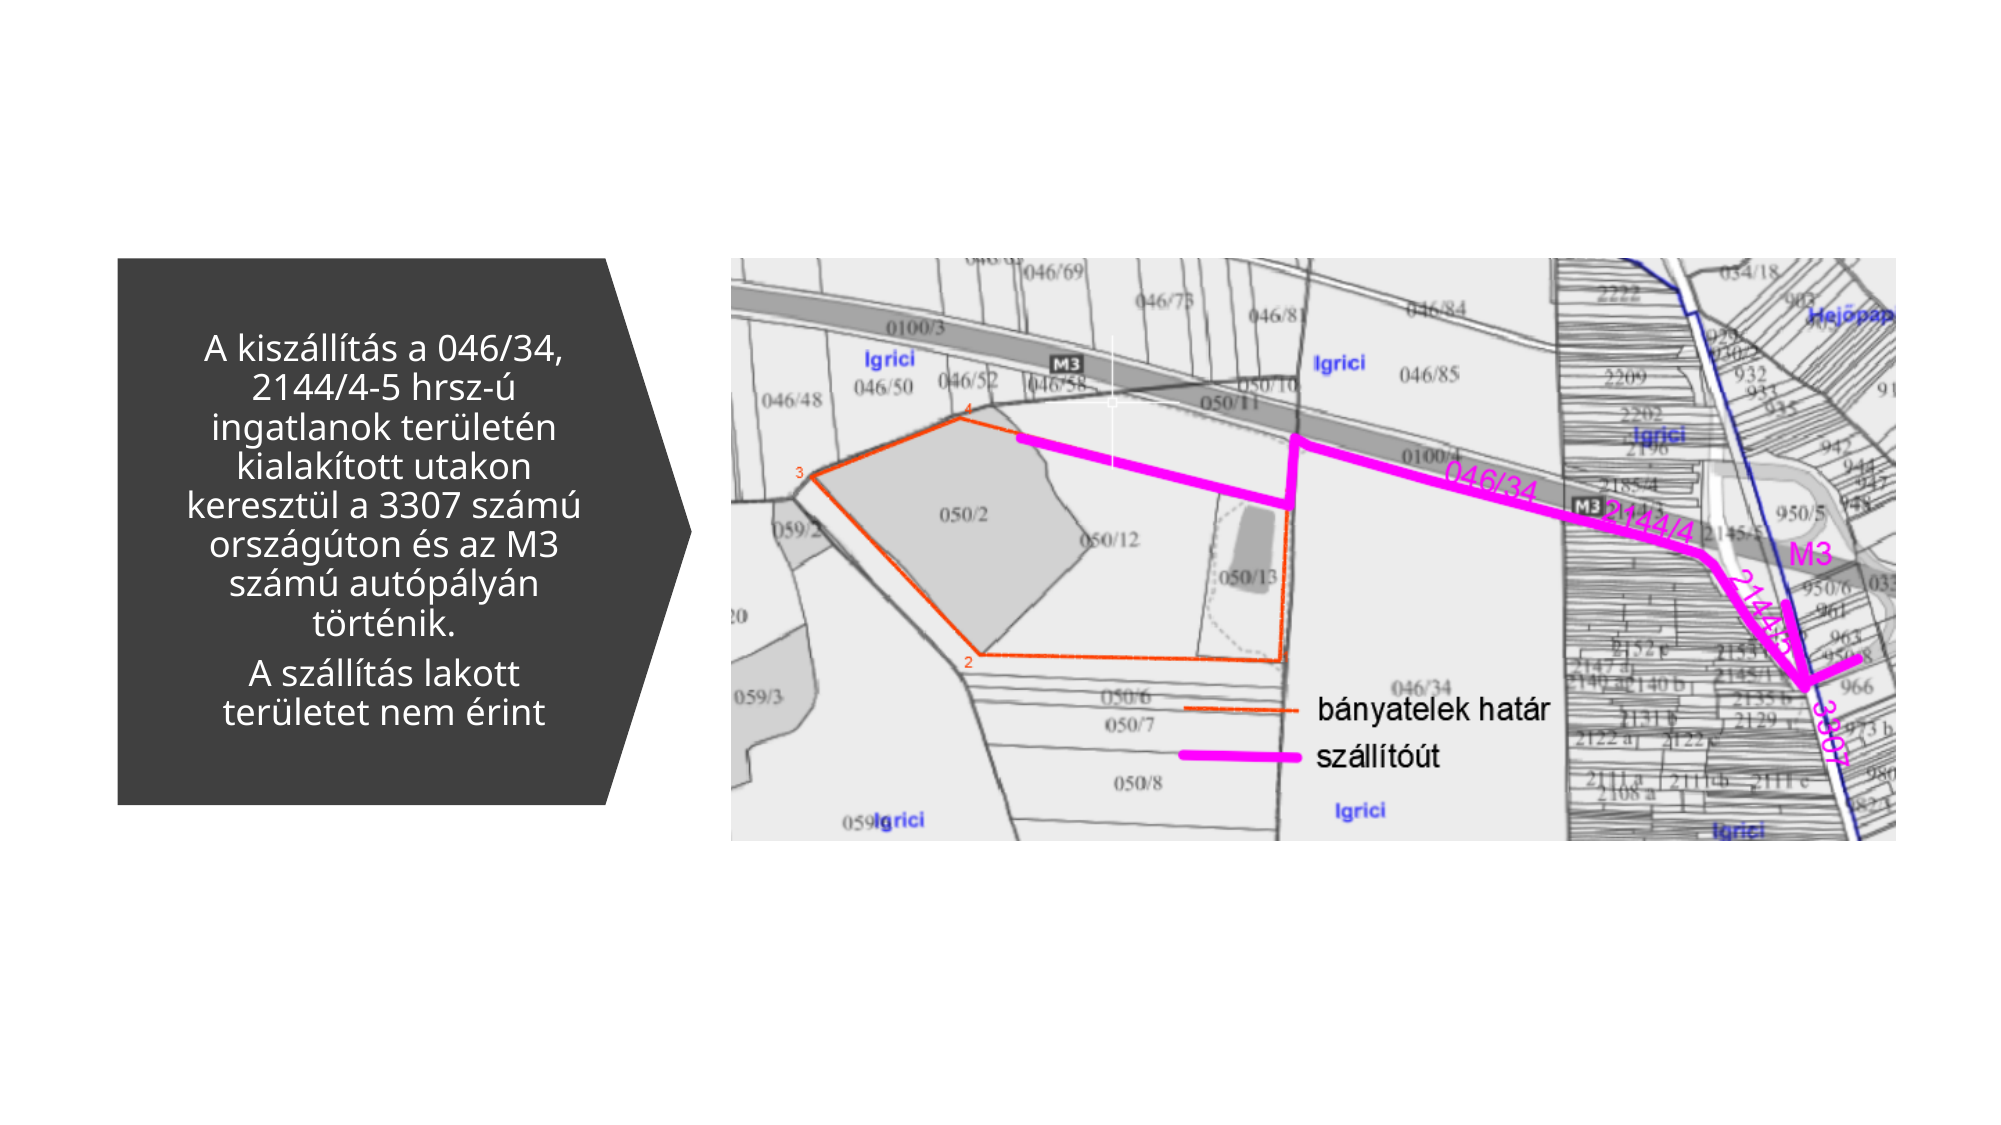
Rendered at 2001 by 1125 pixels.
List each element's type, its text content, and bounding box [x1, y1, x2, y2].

text_box [115, 256, 694, 808]
picture [731, 257, 1897, 841]
text_box A kiszállítás a 046/34, 2144/4-5 hrsz-ú ingatlanok területén kialakított utakon keresztül a 3307 számú országúton és az M3 számú autópályán történik. A szállítás lakott területet nem érint [168, 322, 600, 741]
